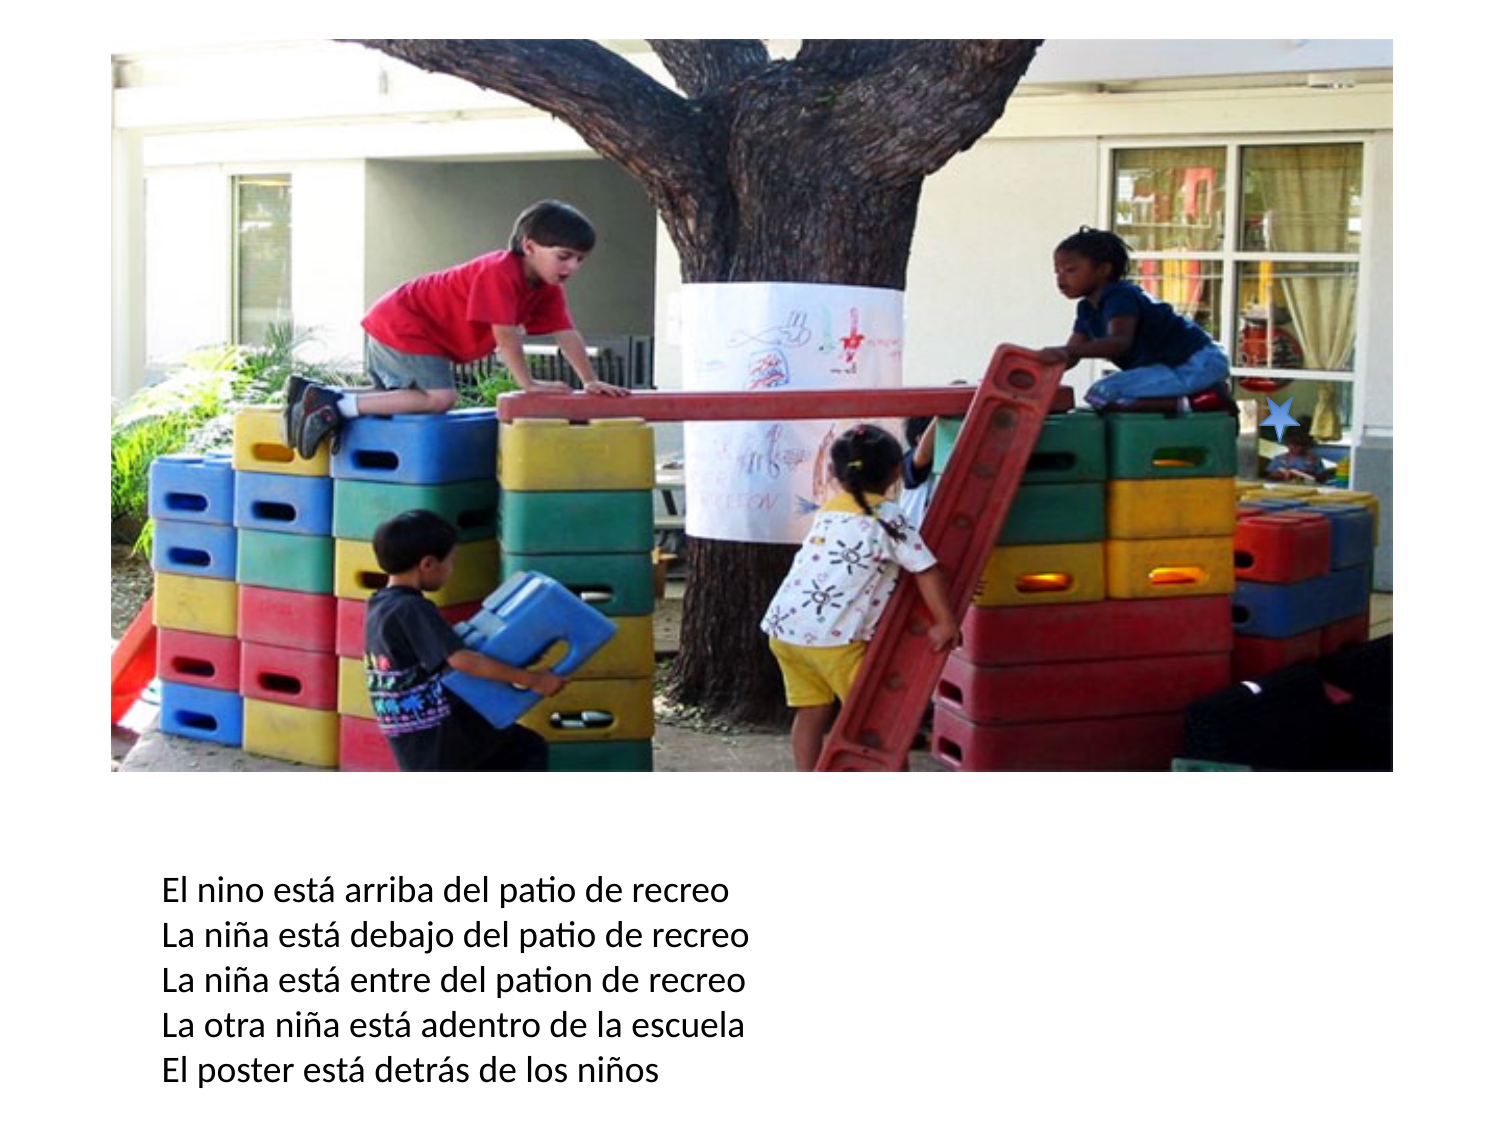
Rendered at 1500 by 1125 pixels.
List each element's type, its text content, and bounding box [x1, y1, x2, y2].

picture [111, 39, 1393, 773]
text_box El nino está arriba del patio de recreo La niña está debajo del patio de recreo La niña está entre del pation de recreo La otra niña está adentro de la escuela El poster está detrás de los niños [146, 857, 1178, 1125]
